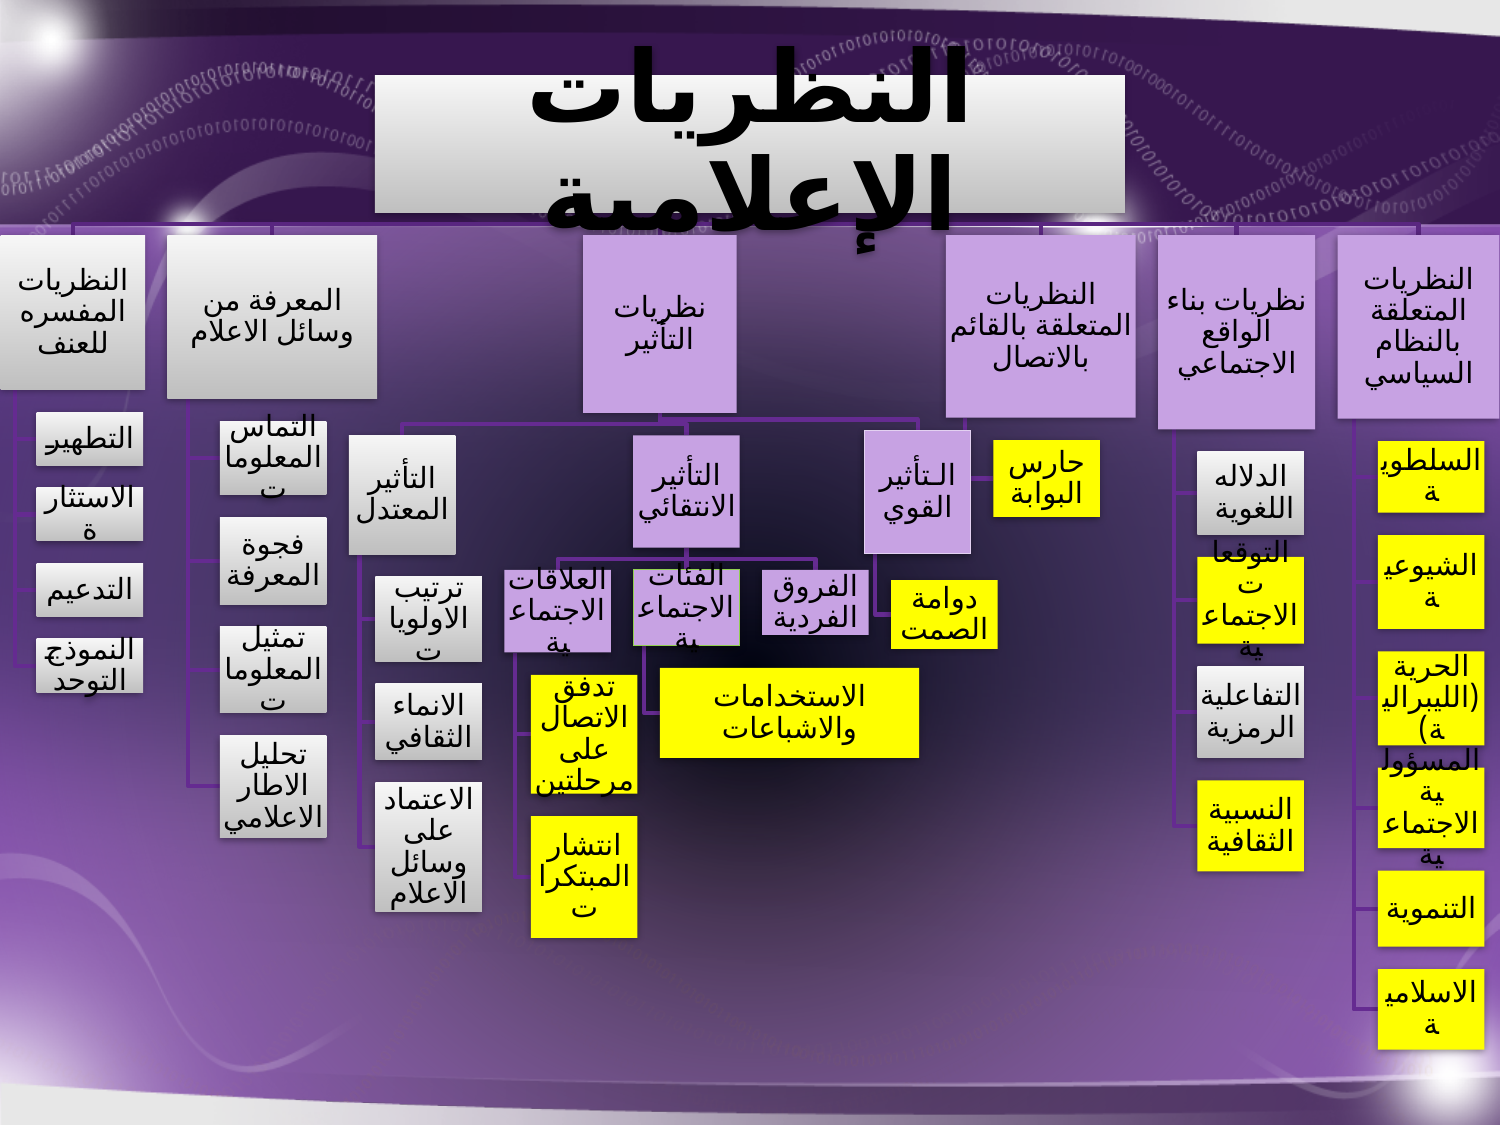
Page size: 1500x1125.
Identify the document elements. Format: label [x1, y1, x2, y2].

text_box [0, 0, 1500, 1125]
